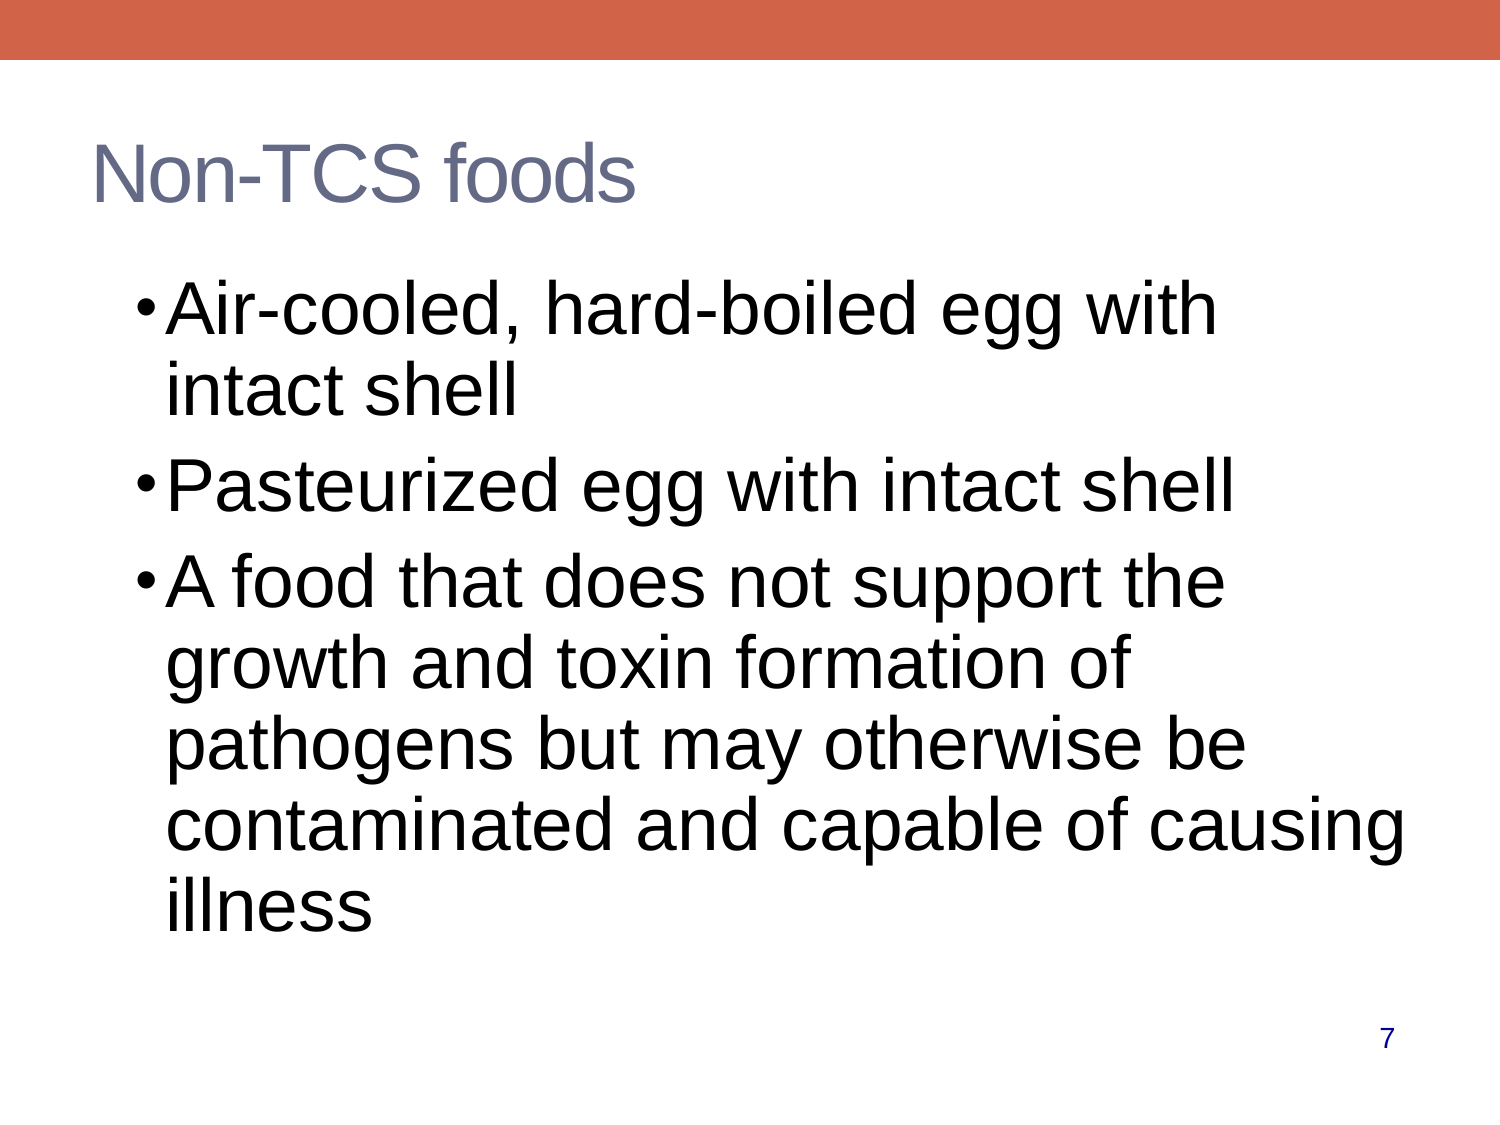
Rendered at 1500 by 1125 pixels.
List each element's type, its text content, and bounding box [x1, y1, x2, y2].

title Non-TCS foods [75, 87, 1425, 250]
list Air-cooled, hard-boiled egg with intact shell Pasteurized egg with intact shell A food that does not support the growth and toxin formation of pathogens but may otherwise be contaminated and capable of causing illness [75, 262, 1425, 1063]
text_box 7 [1312, 1012, 1463, 1091]
